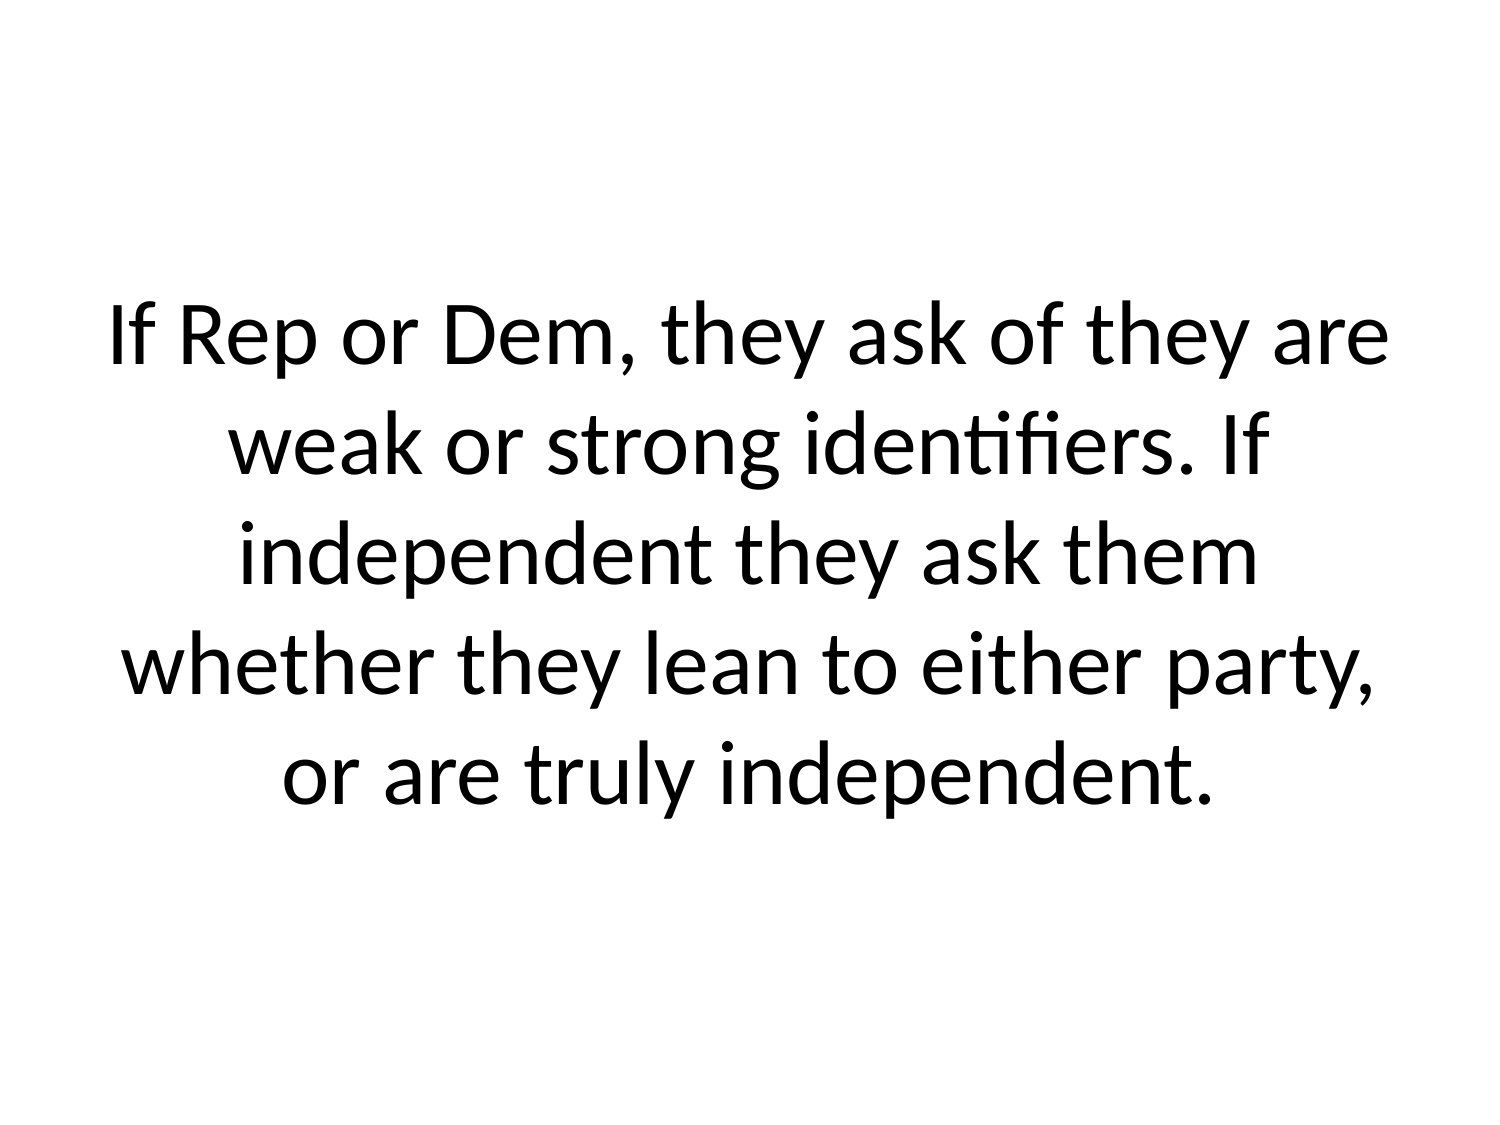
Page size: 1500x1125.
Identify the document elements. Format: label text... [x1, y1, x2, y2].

title If Rep or Dem, they ask of they are weak or strong identifiers. If independent they ask them whether they lean to either party, or are truly independent. [74, 44, 1426, 1051]
